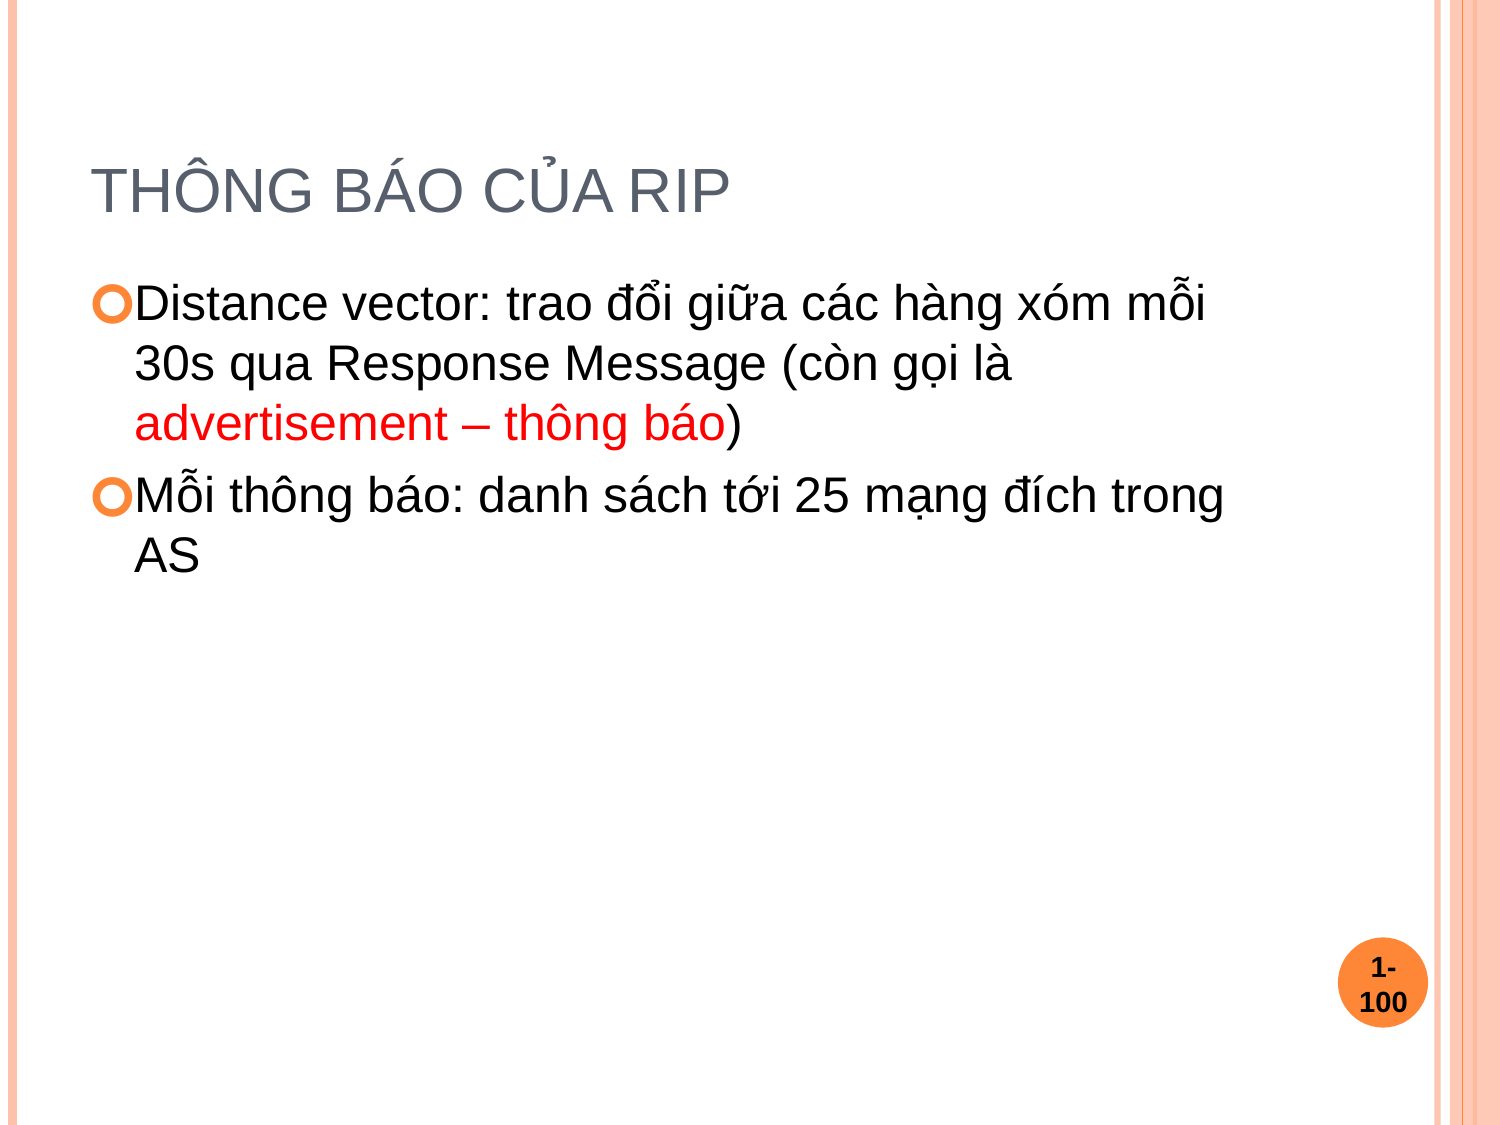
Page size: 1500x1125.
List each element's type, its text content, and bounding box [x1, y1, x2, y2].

slide_number 1-‹#› [1333, 940, 1434, 1026]
list Distance vector: trao đổi giữa các hàng xóm mỗi 30s qua Response Message (còn gọi là advertisement – thông báo) Mỗi thông báo: danh sách tới 25 mạng đích trong AS [75, 262, 1300, 1062]
title Thông báo của RIP [75, 45, 1300, 233]
